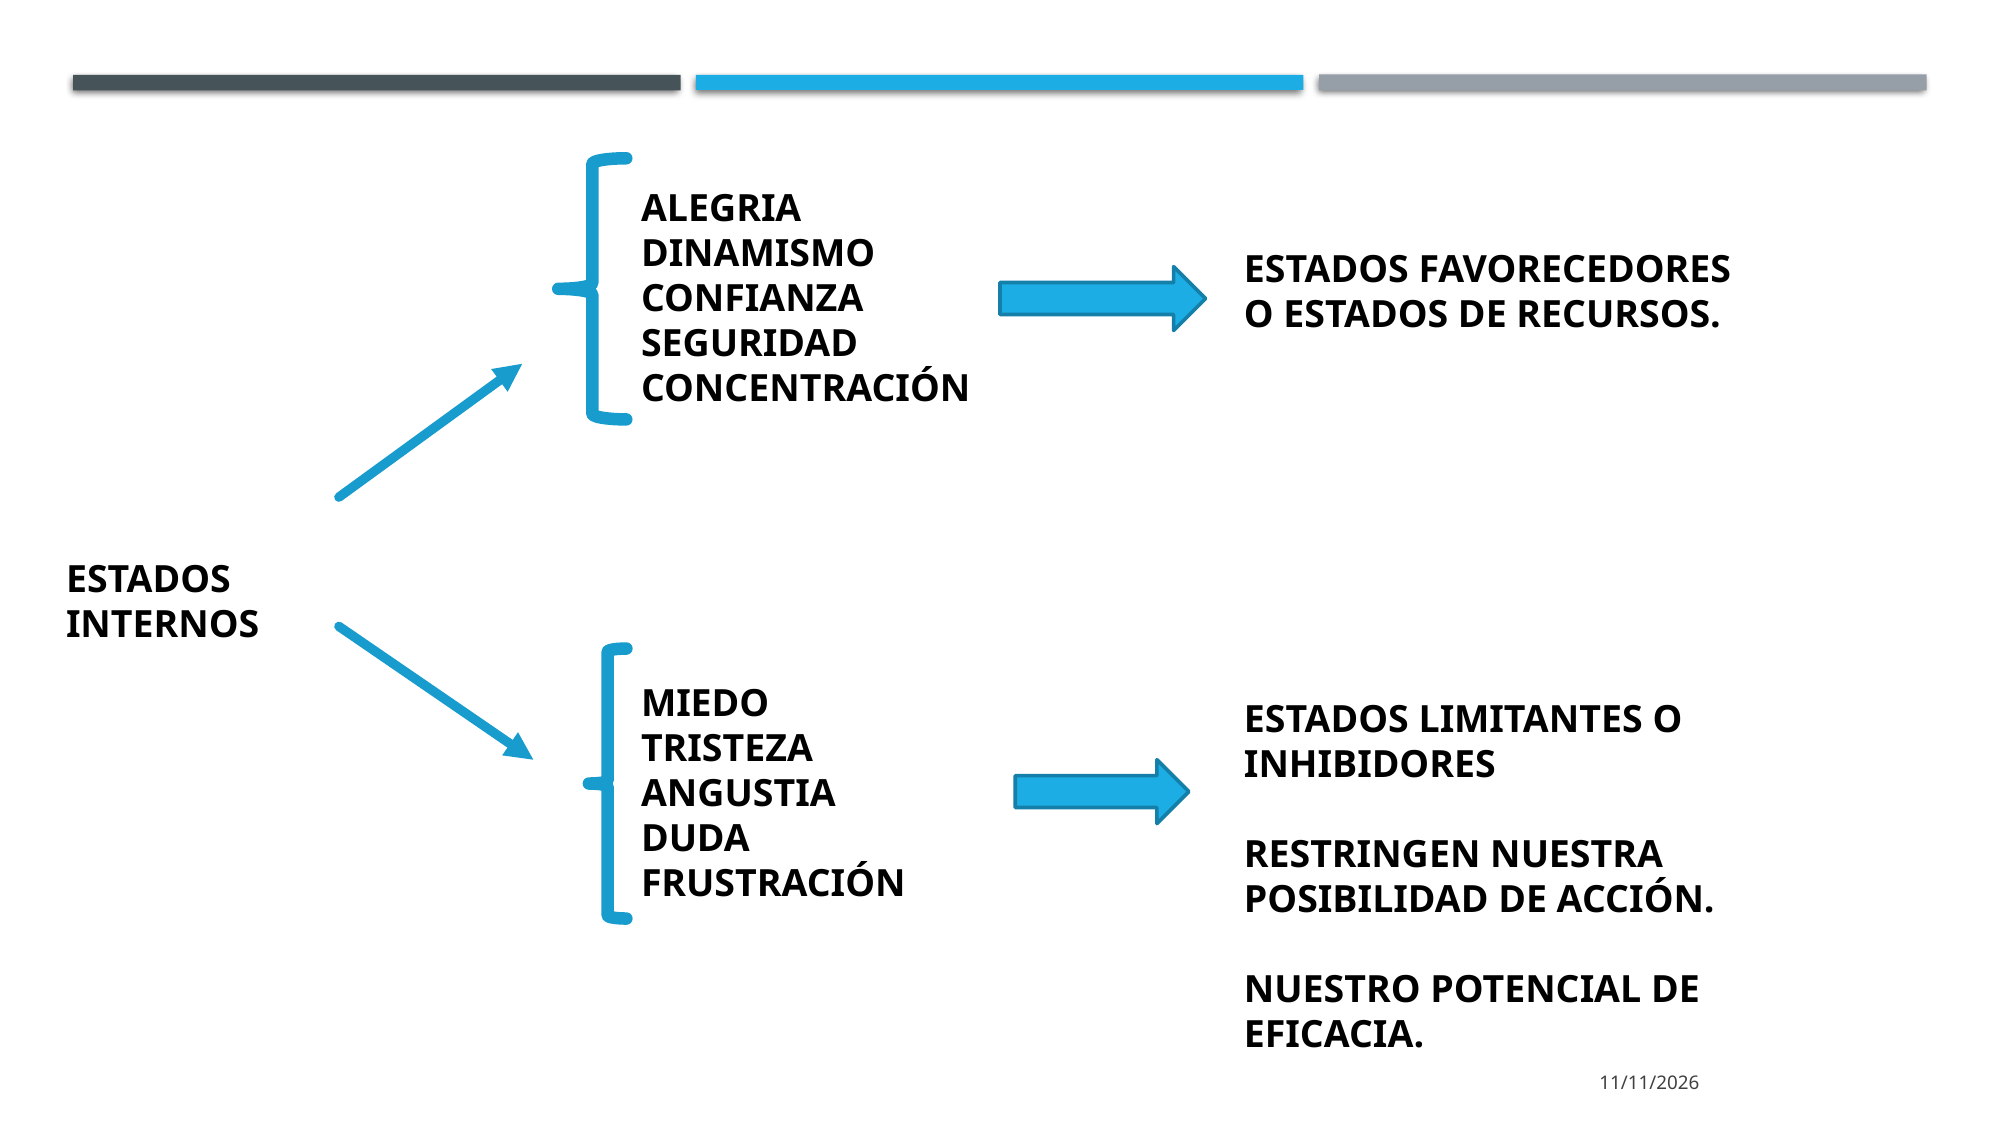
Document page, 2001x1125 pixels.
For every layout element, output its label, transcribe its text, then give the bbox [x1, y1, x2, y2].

text_box ESTADOS INTERNOS [51, 547, 448, 653]
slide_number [1247, 1063, 1715, 1114]
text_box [338, 625, 534, 761]
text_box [338, 363, 523, 498]
text_box ESTADOS FAVORECEDORES O ESTADOS DE RECURSOS. ESTADOS LIMITANTES O INHIBIDORES RESTRINGEN NUESTRA POSIBILIDAD DE ACCIÓN. NUESTRO POTENCIAL DE EFICACIA. [1229, 237, 1905, 1063]
text_box [587, 647, 628, 920]
text_box ALEGRIA DINAMISMO CONFIANZA SEGURIDAD CONCENTRACIÓN MIEDO TRISTEZA ANGUSTIA DUDA FRUSTRACIÓN [626, 176, 1066, 912]
text_box [557, 157, 628, 421]
text_box [998, 264, 1207, 333]
text_box [1013, 757, 1191, 826]
